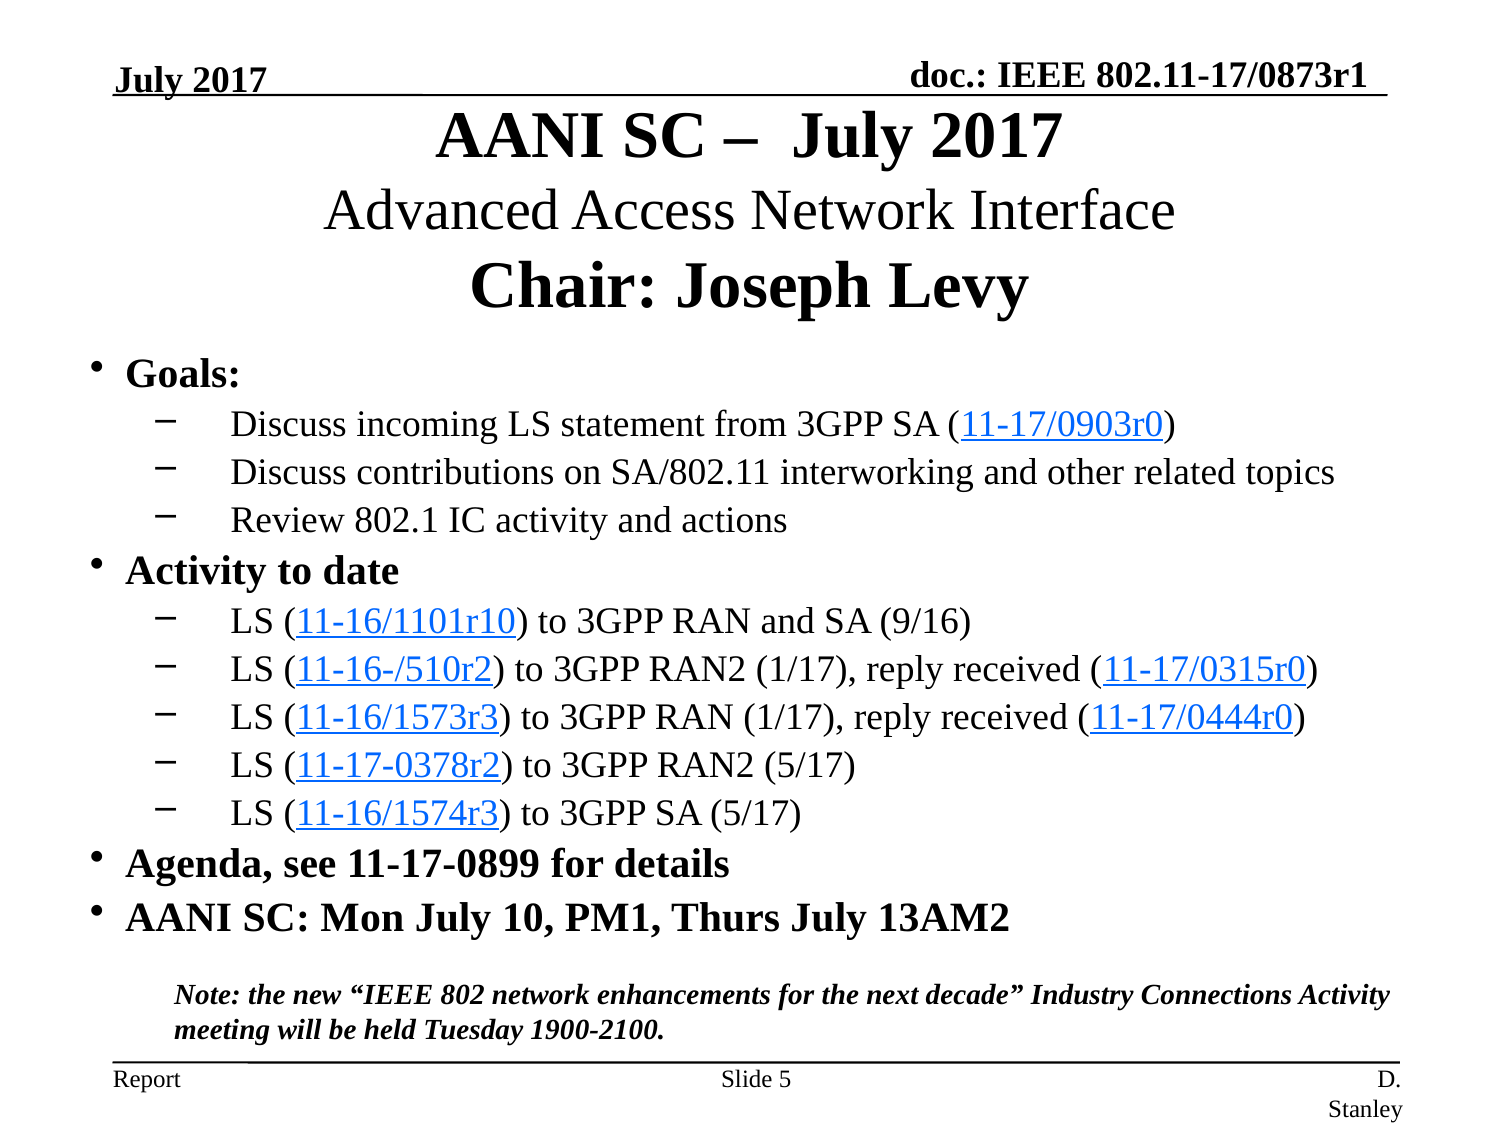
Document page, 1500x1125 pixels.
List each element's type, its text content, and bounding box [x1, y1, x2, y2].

text_box Goals: Discuss incoming LS statement from 3GPP SA (11-17/0903r0) Discuss contributions on SA/802.11 interworking and other related topics Review 802.1 IC activity and actions Activity to date LS (11-16/1101r10) to 3GPP RAN and SA (9/16) LS (11-16-/510r2) to 3GPP RAN2 (1/17), reply received (11-17/0315r0) LS (11-16/1573r3) to 3GPP RAN (1/17), reply received (11-17/0444r0) LS (11-17-0378r2) to 3GPP RAN2 (5/17) LS (11-16/1574r3) to 3GPP SA (5/17) Agenda, see 11-17-0899 for details AANI SC: Mon July 10, PM1, Thurs July 13AM2 Note: the new “IEEE 802 network enhancements for the next decade” Industry Connections Activity meeting will be held Tuesday 1900-2100. [74, 344, 1438, 1103]
title AANI SC – July 2017 Advanced Access Network Interface Chair: Joseph Levy [112, 149, 1388, 263]
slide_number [114, 54, 309, 100]
